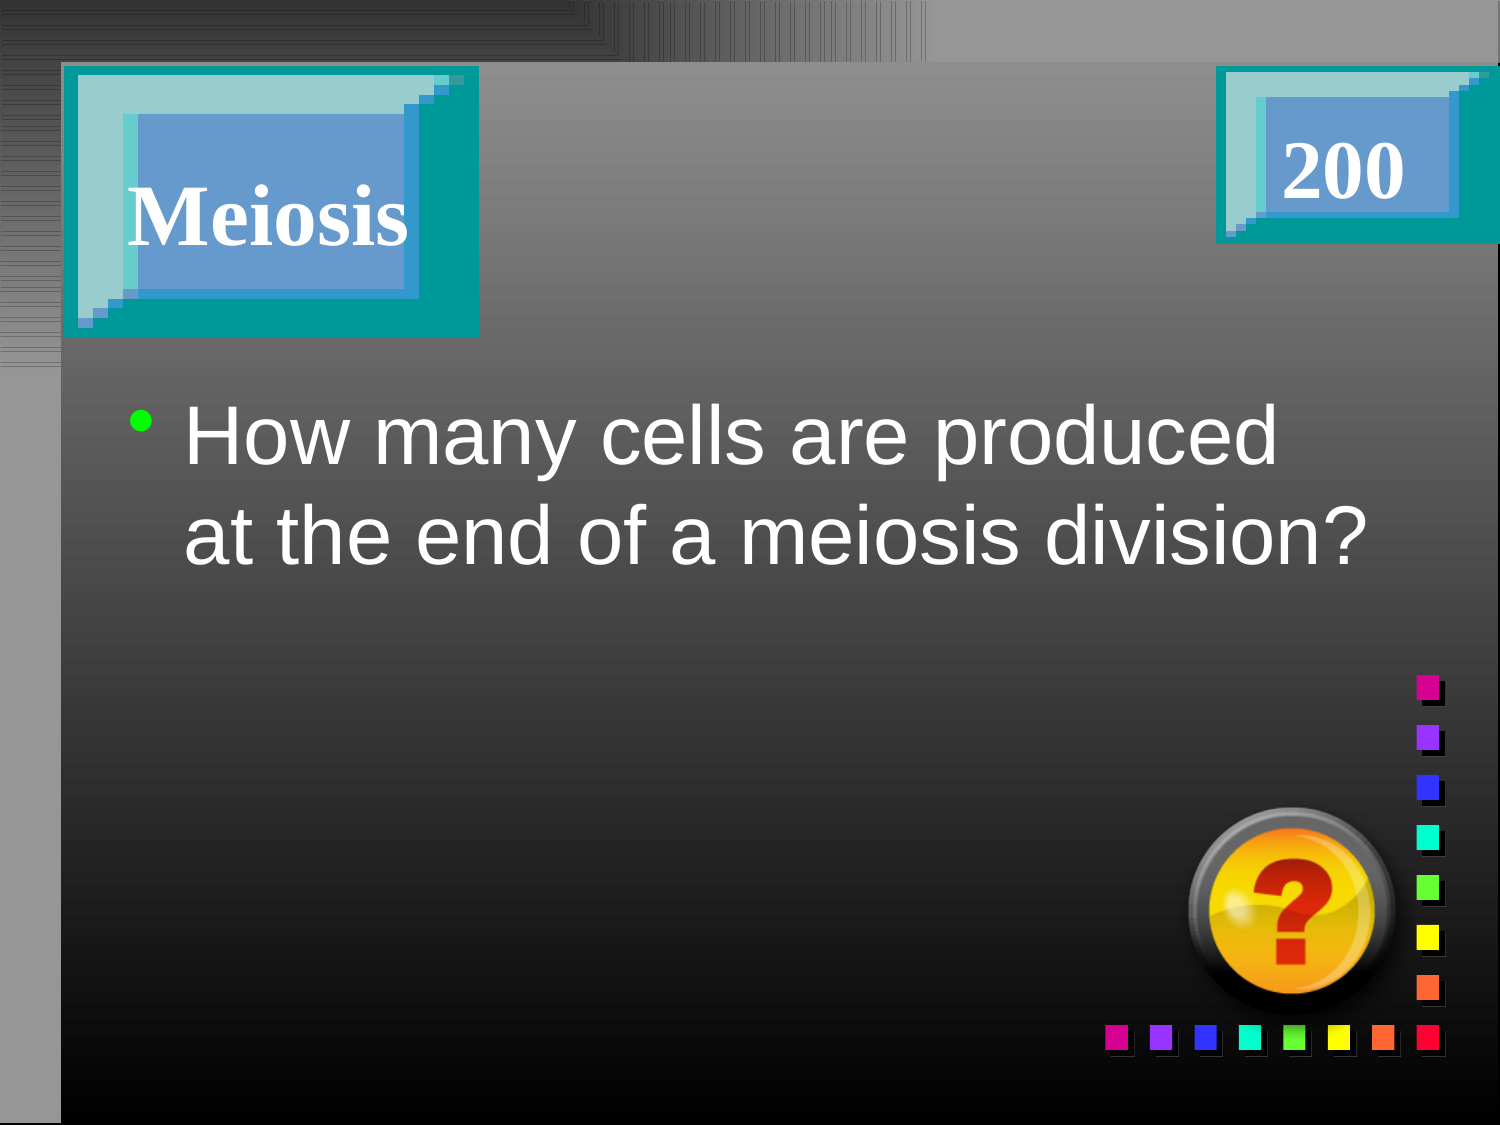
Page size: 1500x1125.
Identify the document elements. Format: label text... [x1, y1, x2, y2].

list How many cells are produced at the end of a meiosis division? [112, 373, 1388, 788]
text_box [1216, 66, 1500, 244]
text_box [64, 66, 479, 339]
picture [1174, 798, 1416, 1039]
